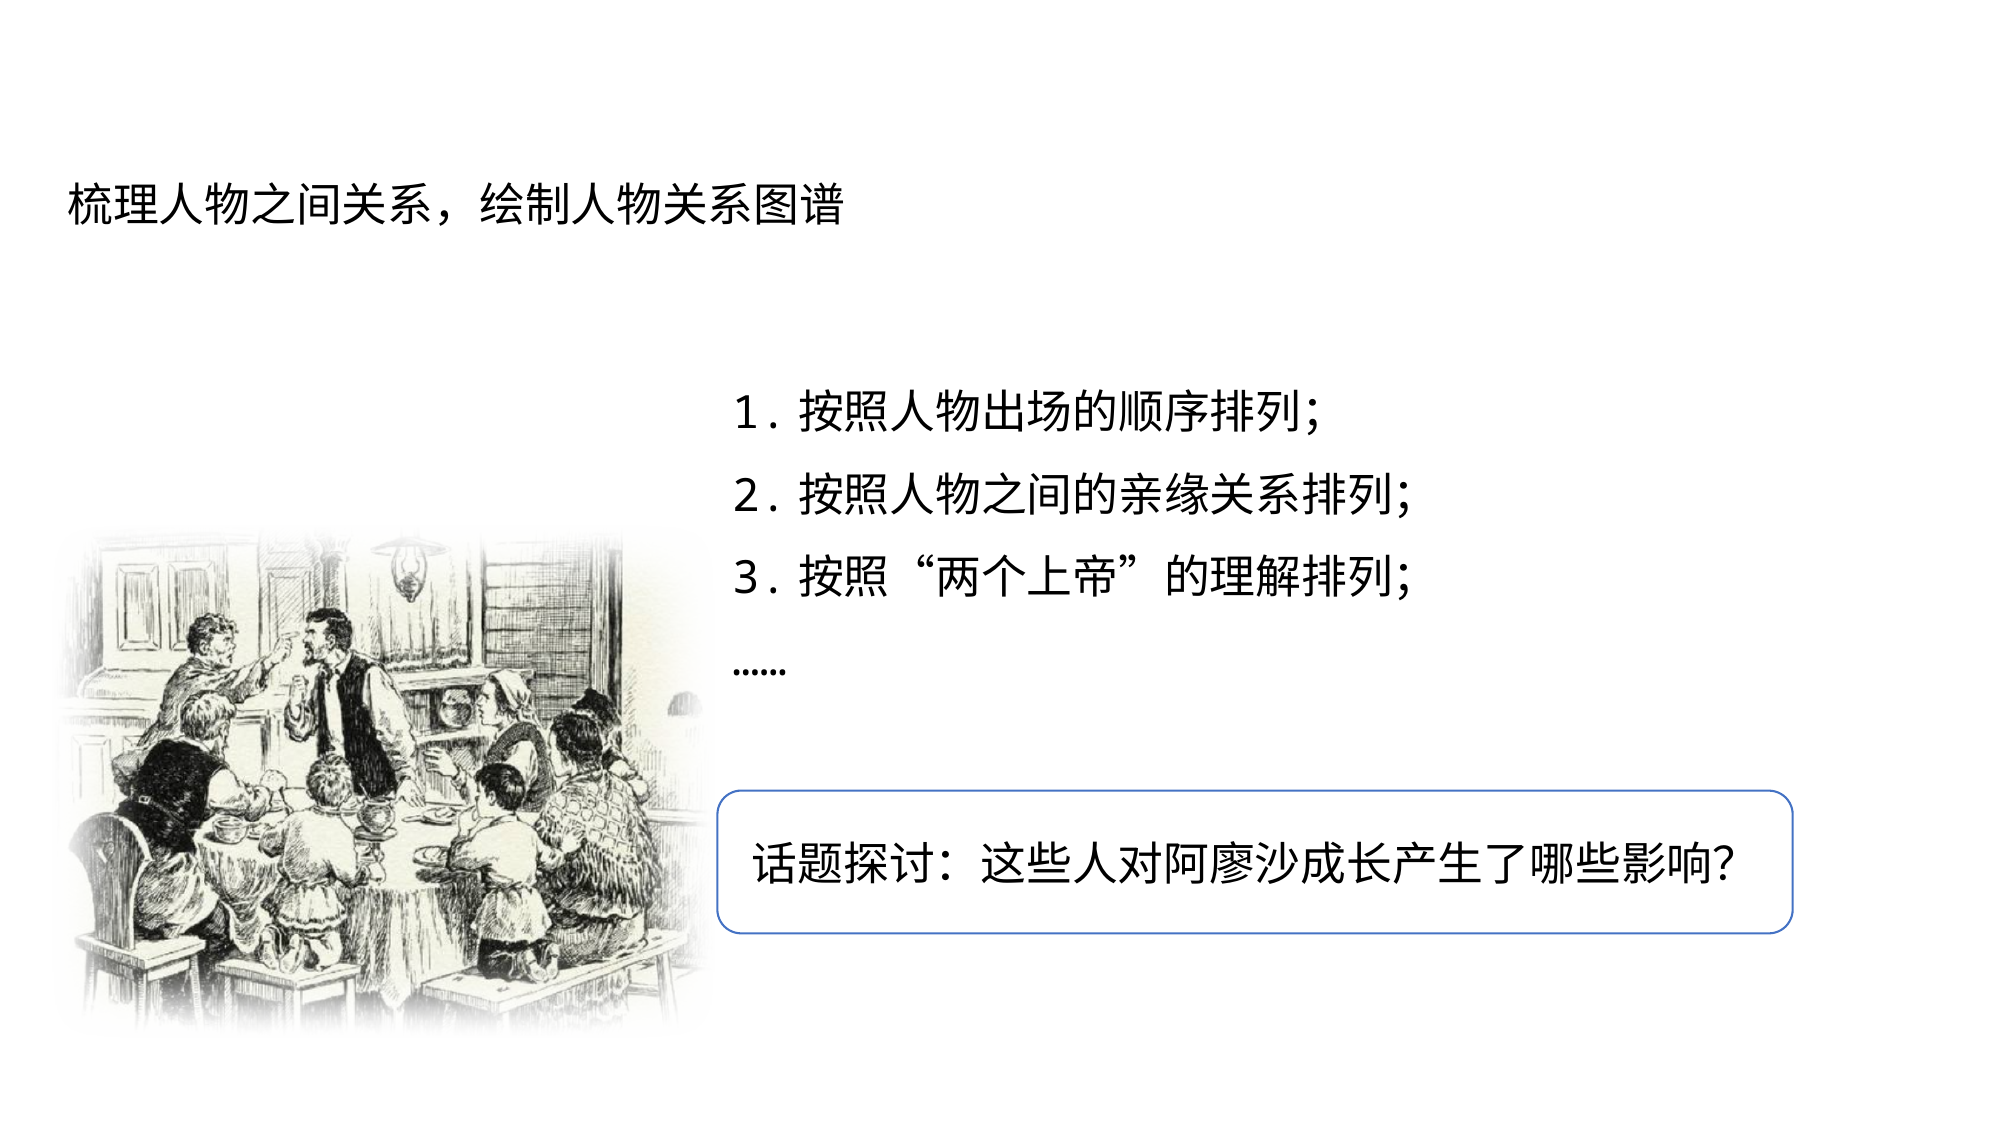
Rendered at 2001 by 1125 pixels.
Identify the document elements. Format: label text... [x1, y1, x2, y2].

text_box 话题探讨：这些人对阿廖沙成长产生了哪些影响？ [718, 789, 1794, 935]
text_box 1.按照人物出场的顺序排列； 2.按照人物之间的亲缘关系排列； 3.按照“两个上帝”的理解排列； …… [717, 347, 1725, 693]
text_box 梳理人物之间关系，绘制人物关系图谱 [52, 168, 861, 239]
picture [48, 522, 718, 1041]
